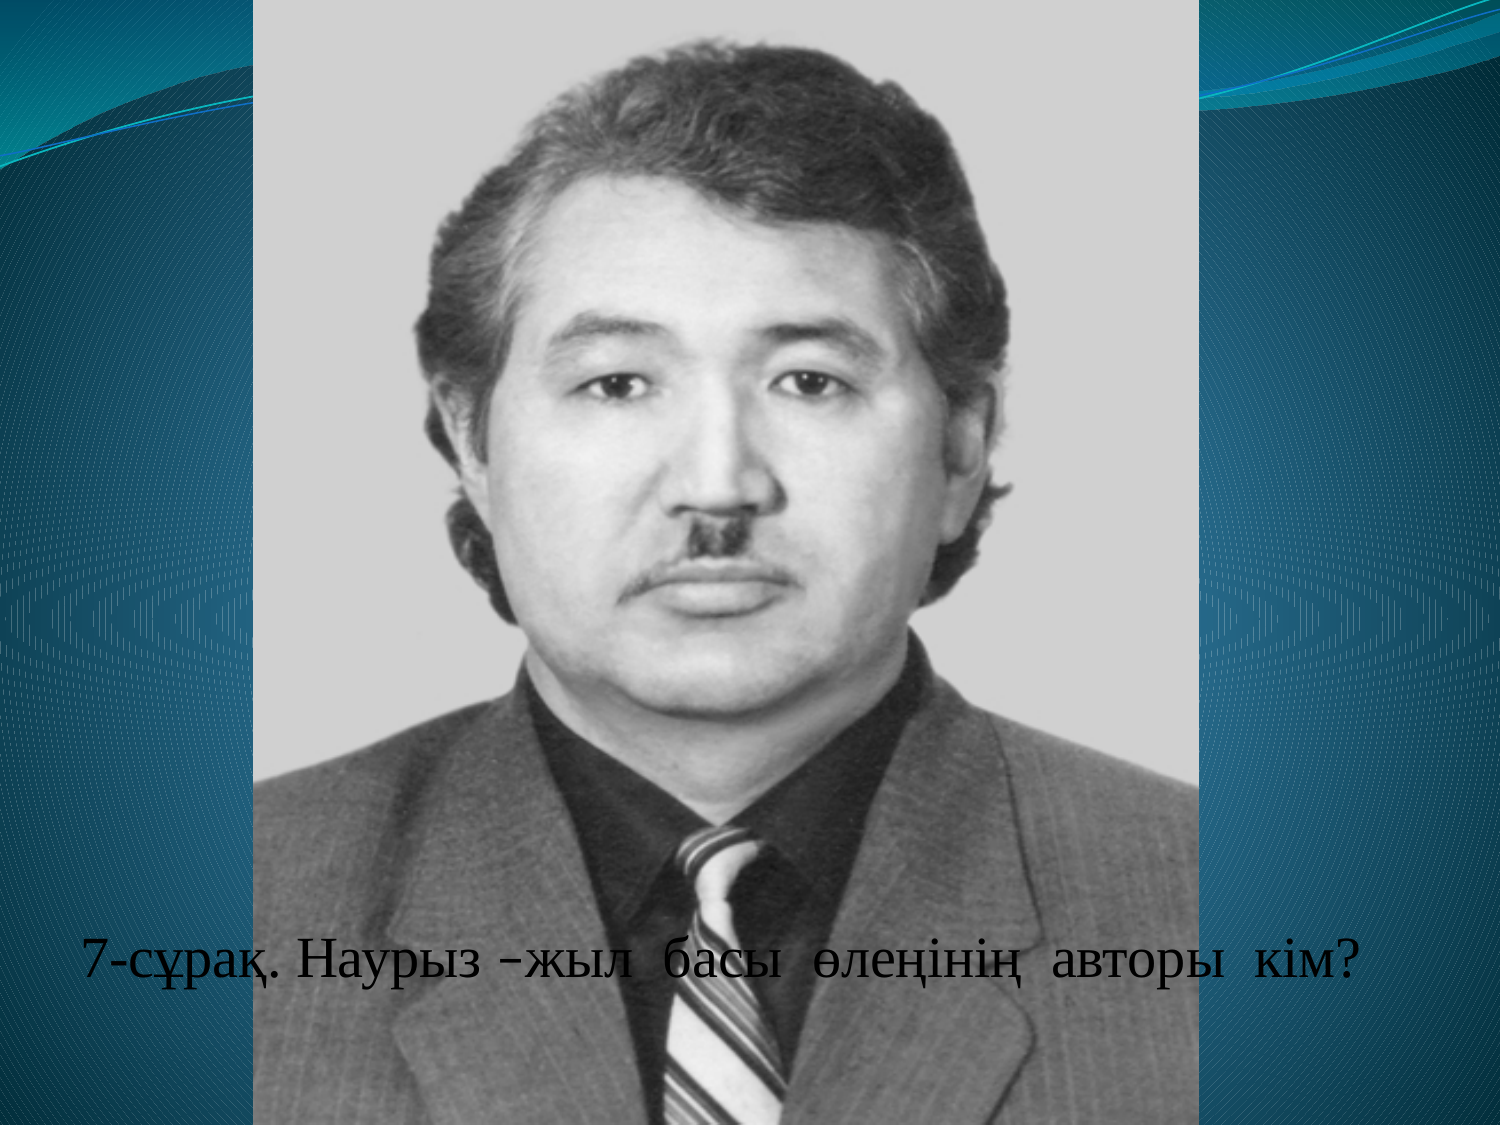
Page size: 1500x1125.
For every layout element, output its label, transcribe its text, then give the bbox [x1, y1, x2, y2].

text_box 7-сұрақ. Наурыз –жыл басы өлеңінің авторы кім? [64, 911, 246, 997]
text_box 7-сұрақ. Наурыз –жыл басы өлеңінің авторы кім? [1205, 911, 1459, 997]
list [253, 0, 1200, 1125]
